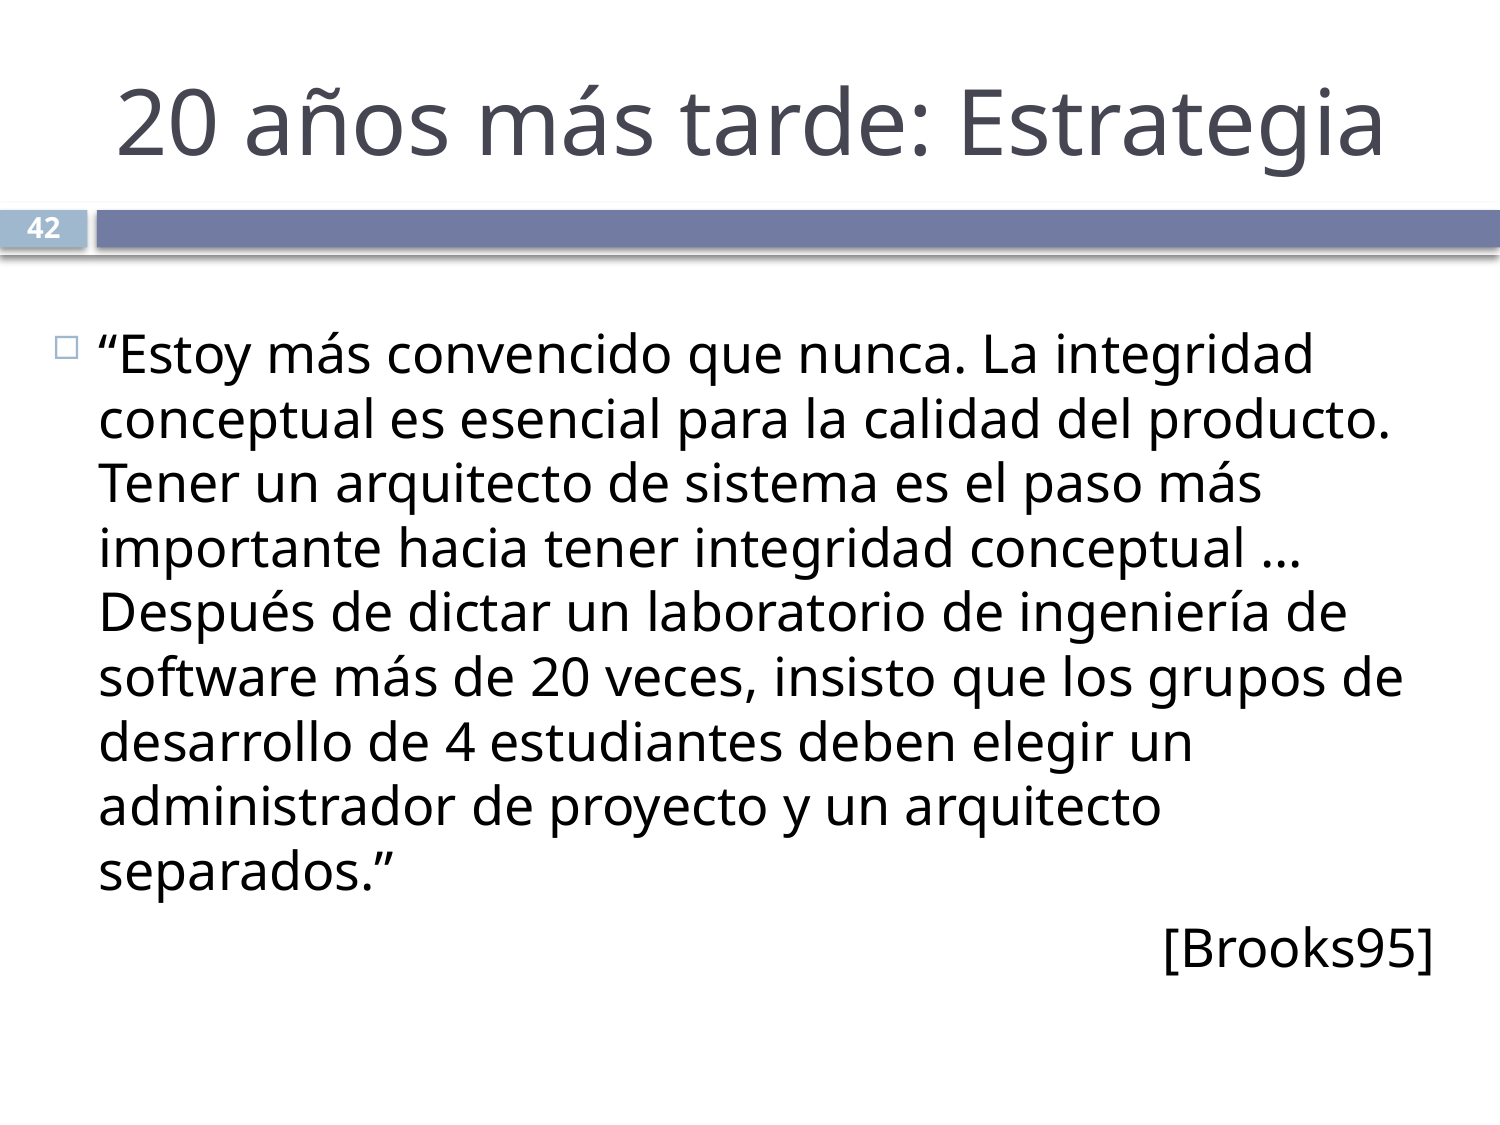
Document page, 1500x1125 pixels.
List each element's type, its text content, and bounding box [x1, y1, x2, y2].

list “Estoy más convencido que nunca. La integridad conceptual es esencial para la calidad del producto. Tener un arquitecto de sistema es el paso más importante hacia tener integridad conceptual ... Después de dictar un laboratorio de ingeniería de software más de 20 veces, insisto que los grupos de desarrollo de 4 estudiantes deben elegir un administrador de proyecto y un arquitecto separados.” [Brooks95] [37, 312, 1450, 988]
title 20 años más tarde: Estrategia [100, 37, 1438, 200]
slide_number 42 [0, 208, 88, 249]
